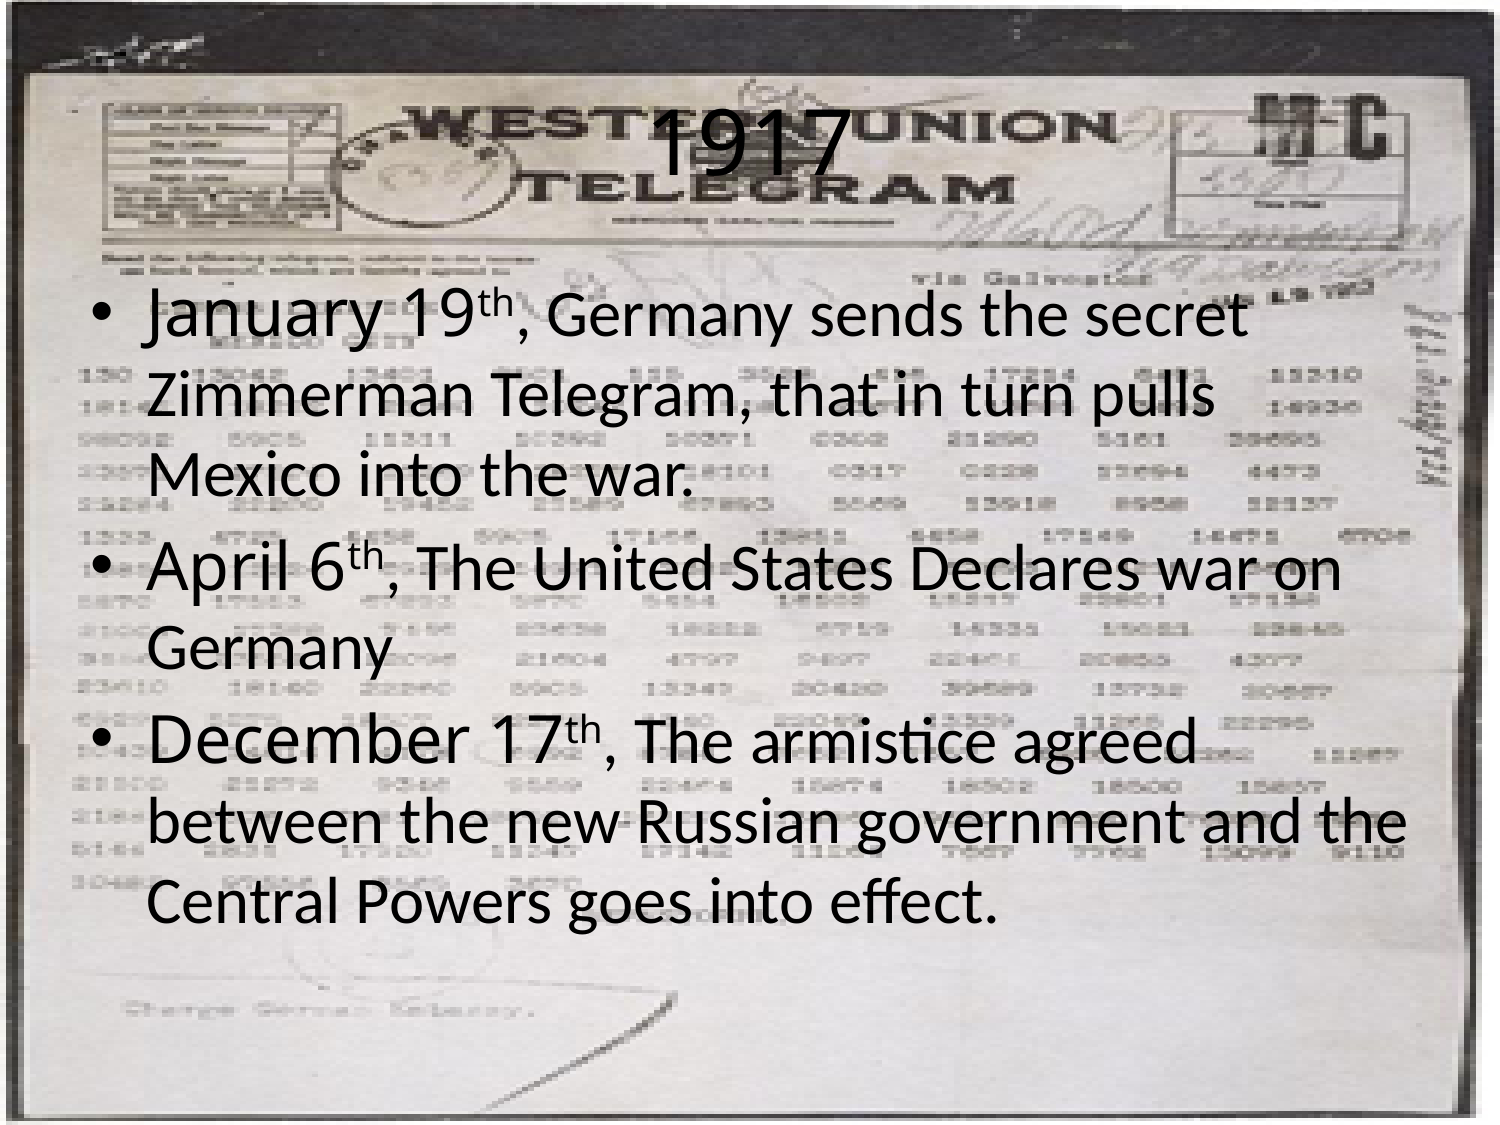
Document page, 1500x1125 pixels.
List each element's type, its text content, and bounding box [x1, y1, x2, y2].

title 1917 [75, 45, 1425, 233]
list January 19th, Germany sends the secret Zimmerman Telegram, that in turn pulls Mexico into the war. April 6th, The United States Declares war on Germany December 17th, The armistice agreed between the new Russian government and the Central Powers goes into effect. [75, 262, 1425, 1005]
picture [0, 0, 1500, 1125]
